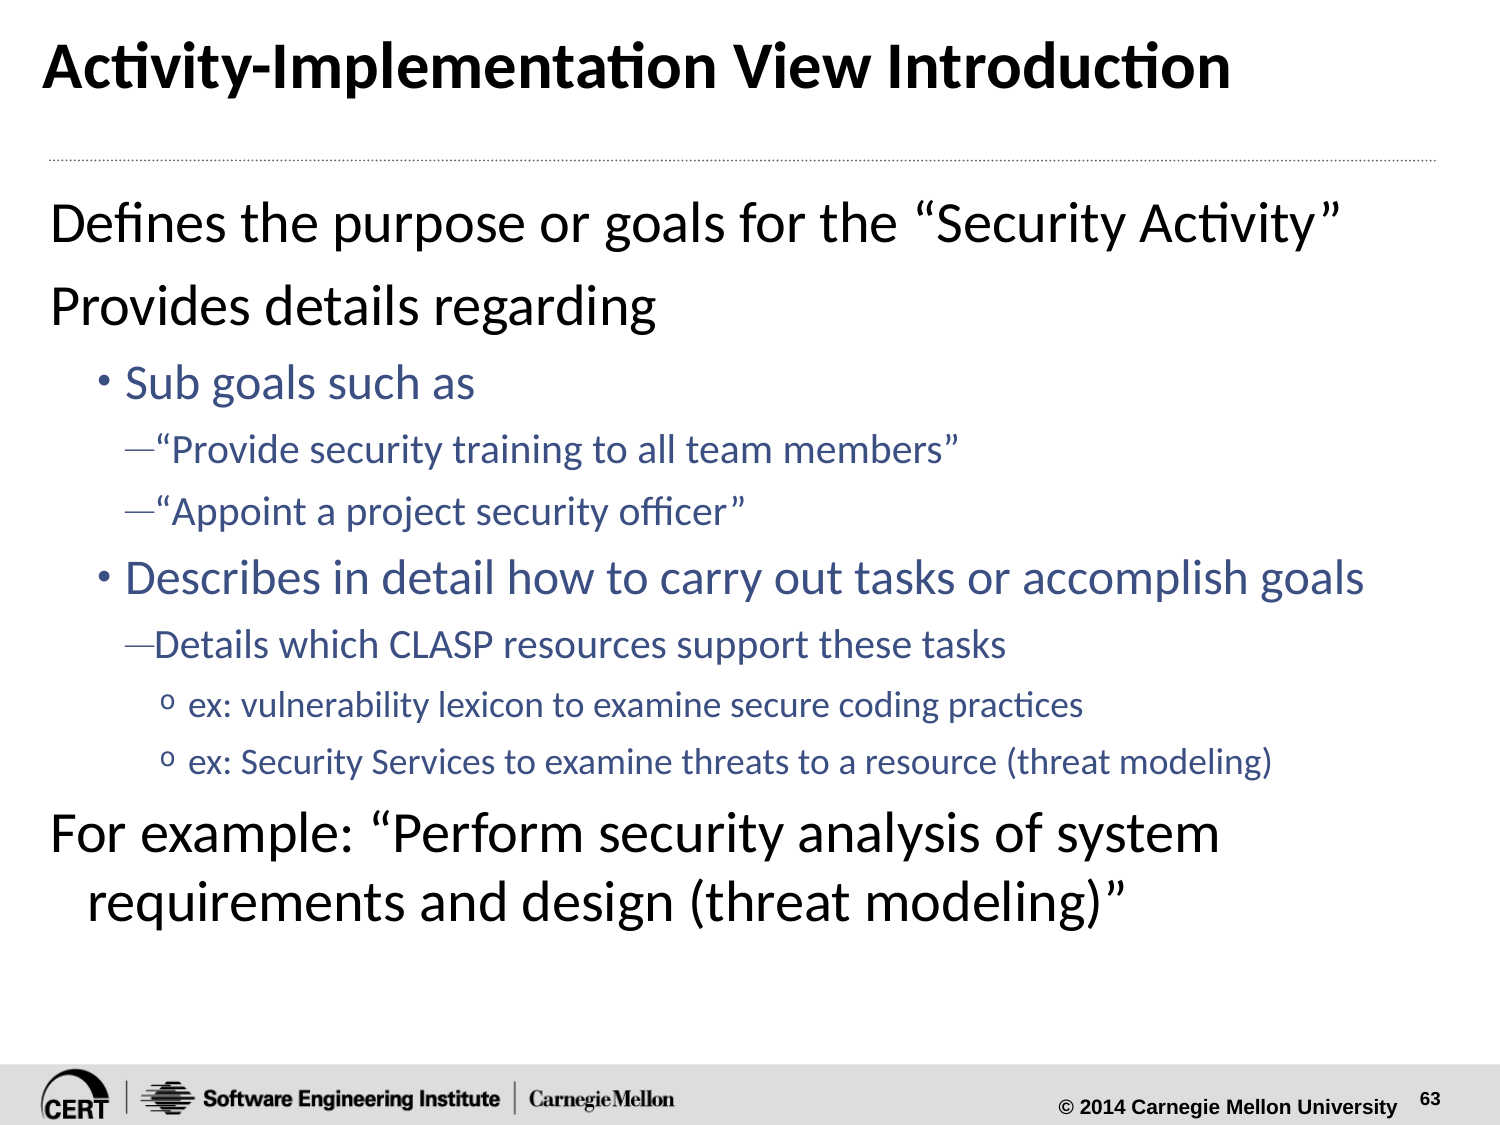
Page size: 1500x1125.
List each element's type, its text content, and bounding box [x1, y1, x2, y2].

list Defines the purpose or goals for the “Security Activity” Provides details regarding Sub goals such as “Provide security training to all team members” “Appoint a project security officer” Describes in detail how to carry out tasks or accomplish goals Details which CLASP resources support these tasks ex: vulnerability lexicon to examine secure coding practices ex: Security Services to examine threats to a resource (threat modeling)‏ For example: “Perform security analysis of system requirements and design (threat modeling)” [49, 187, 1438, 1001]
title Activity-Implementation View Introduction [42, 37, 1434, 155]
picture [24, 1065, 688, 1125]
